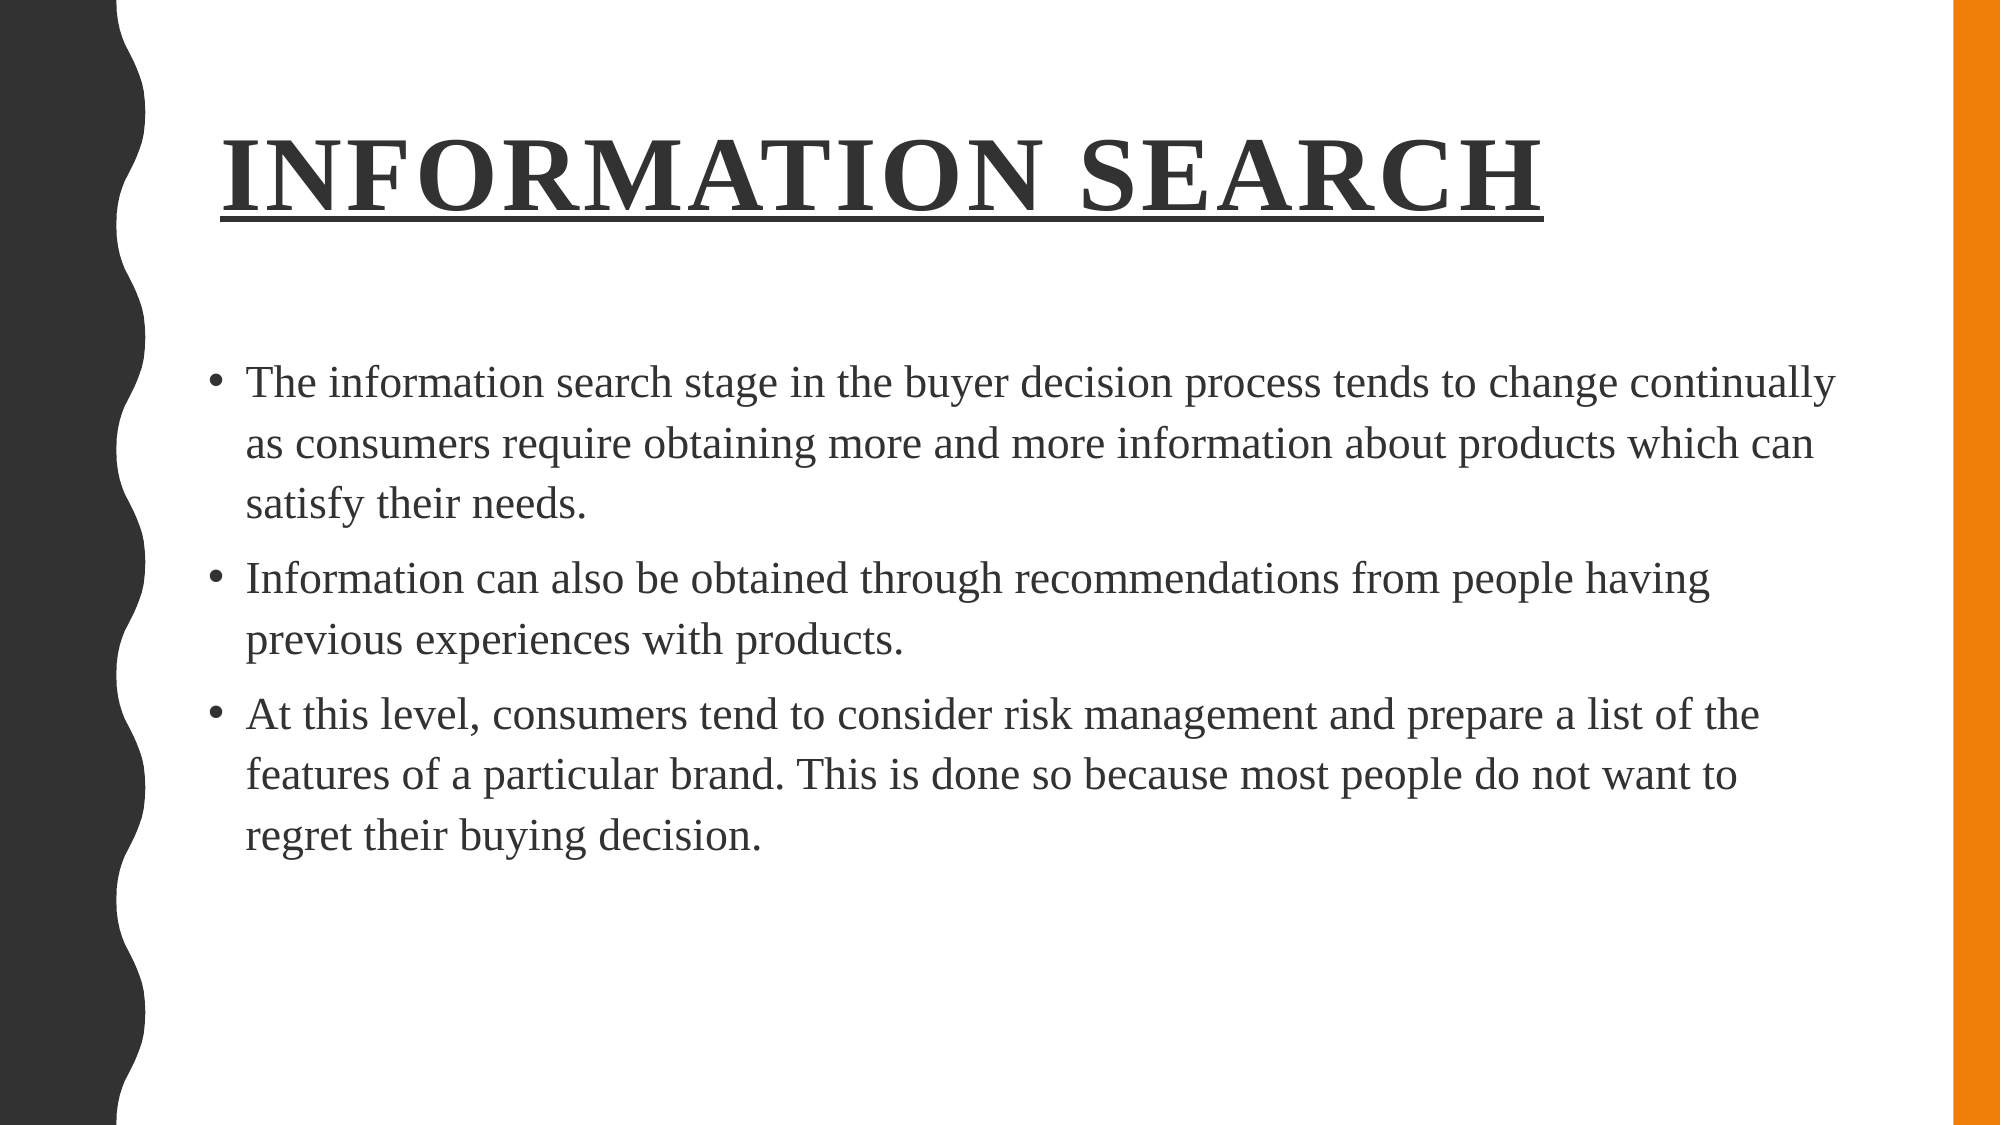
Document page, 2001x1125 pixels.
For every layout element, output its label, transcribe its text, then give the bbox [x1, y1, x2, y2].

list The information search stage in the buyer decision process tends to change continually as consumers require obtaining more and more information about products which can satisfy their needs. Information can also be obtained through recommendations from people having previous experiences with products. At this level, consumers tend to consider risk management and prepare a list of the features of a particular brand. This is done so because most people do not want to regret their buying decision. [193, 269, 1863, 878]
title Information Search [205, 111, 1875, 357]
